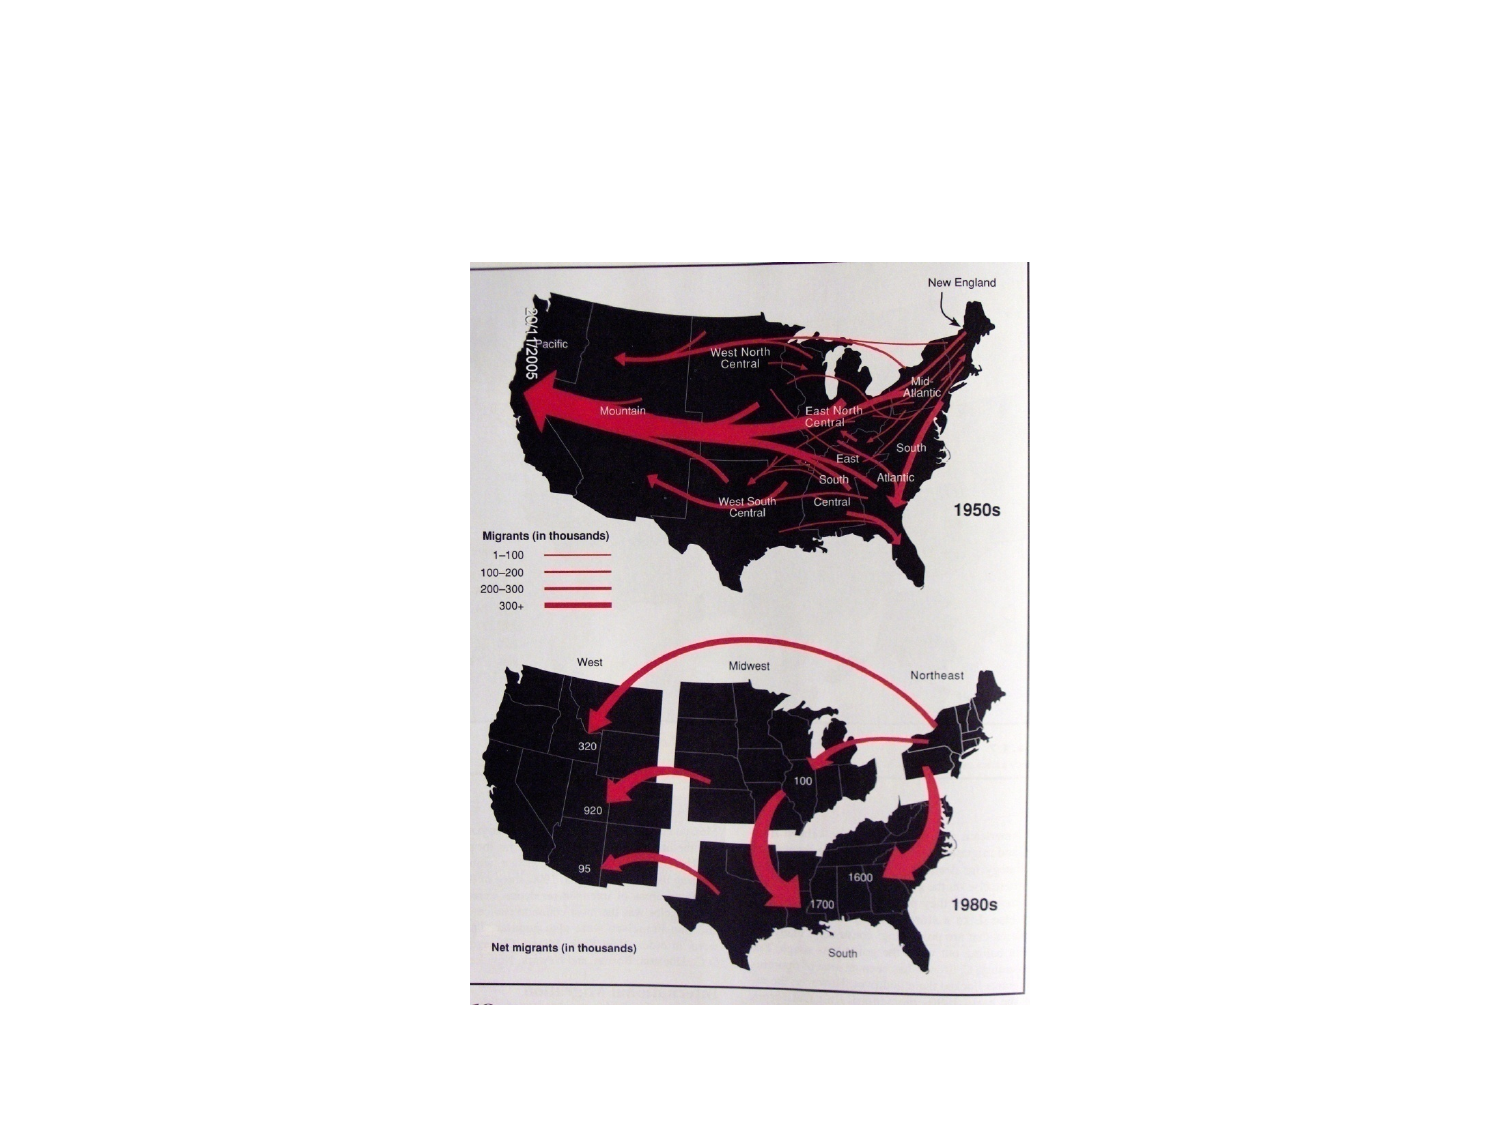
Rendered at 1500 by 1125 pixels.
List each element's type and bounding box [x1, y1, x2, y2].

list [470, 262, 1030, 1006]
